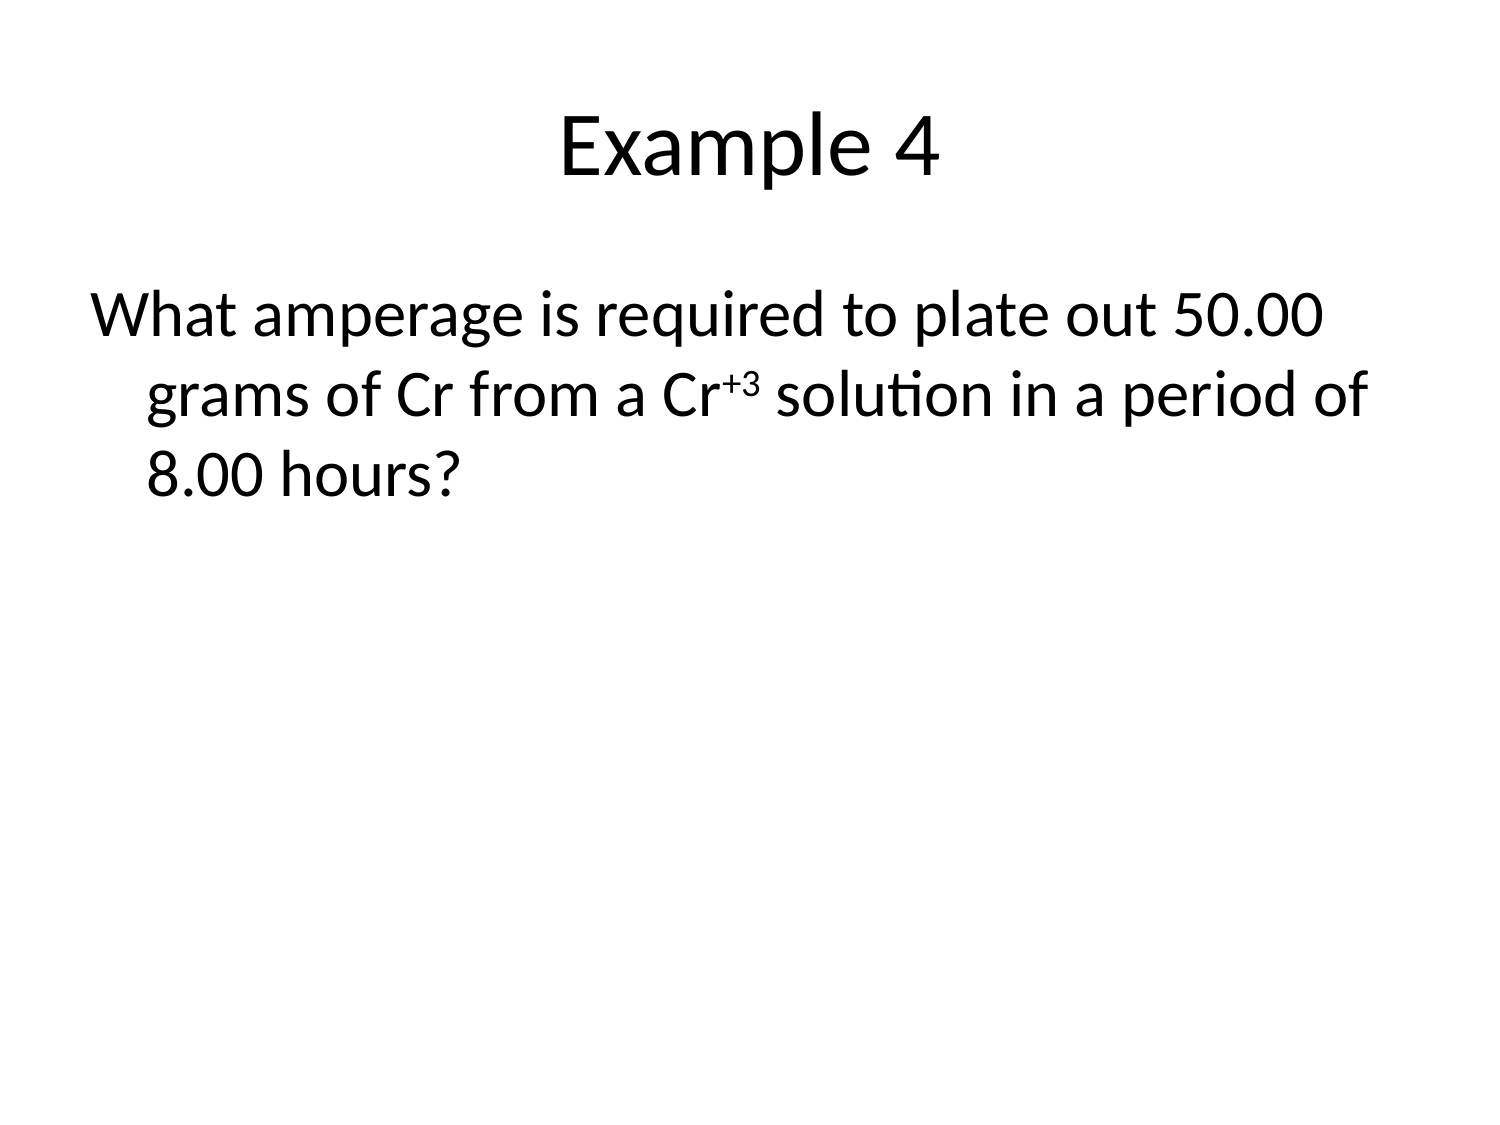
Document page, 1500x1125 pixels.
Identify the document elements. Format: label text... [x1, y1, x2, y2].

title Example 4 [75, 45, 1425, 233]
list What amperage is required to plate out 50.00 grams of Cr from a Cr+3 solution in a period of 8.00 hours? [75, 262, 1425, 1005]
